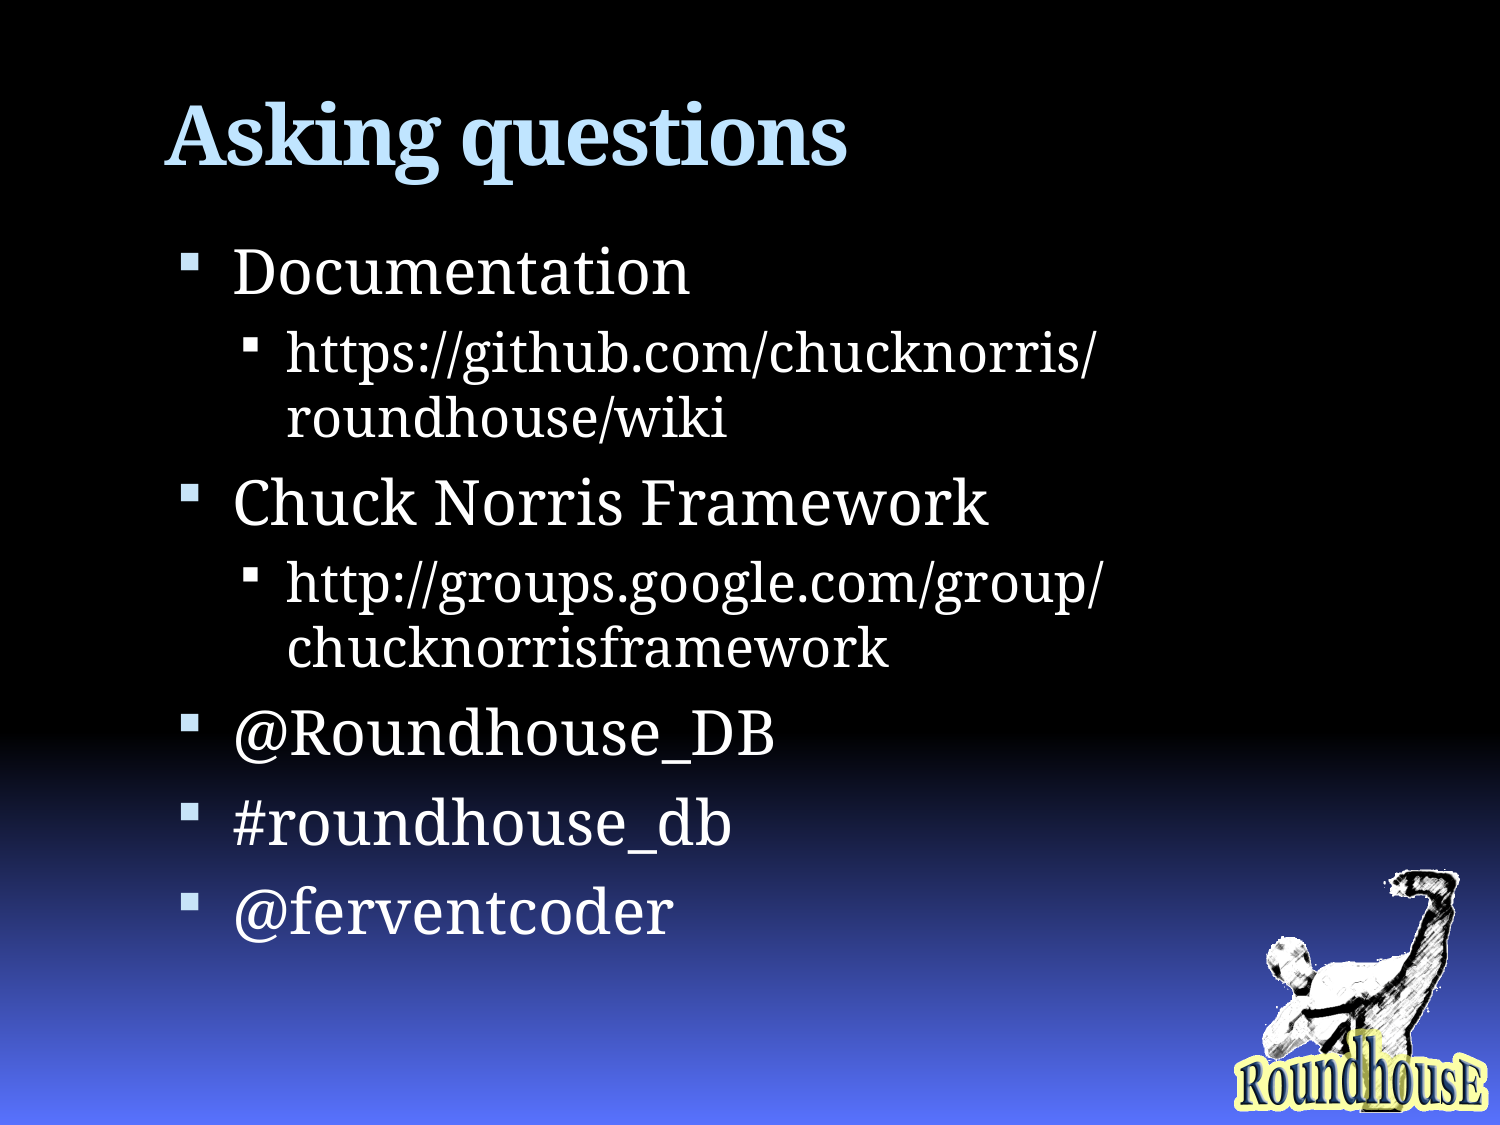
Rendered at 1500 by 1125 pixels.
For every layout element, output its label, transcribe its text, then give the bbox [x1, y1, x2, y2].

title Asking questions [150, 75, 1425, 224]
picture [1218, 857, 1499, 1124]
list Documentation https://github.com/chucknorris/roundhouse/wiki Chuck Norris Framework http://groups.google.com/group/chucknorrisframework @Roundhouse_DB #roundhouse_db @ferventcoder [150, 224, 1425, 975]
